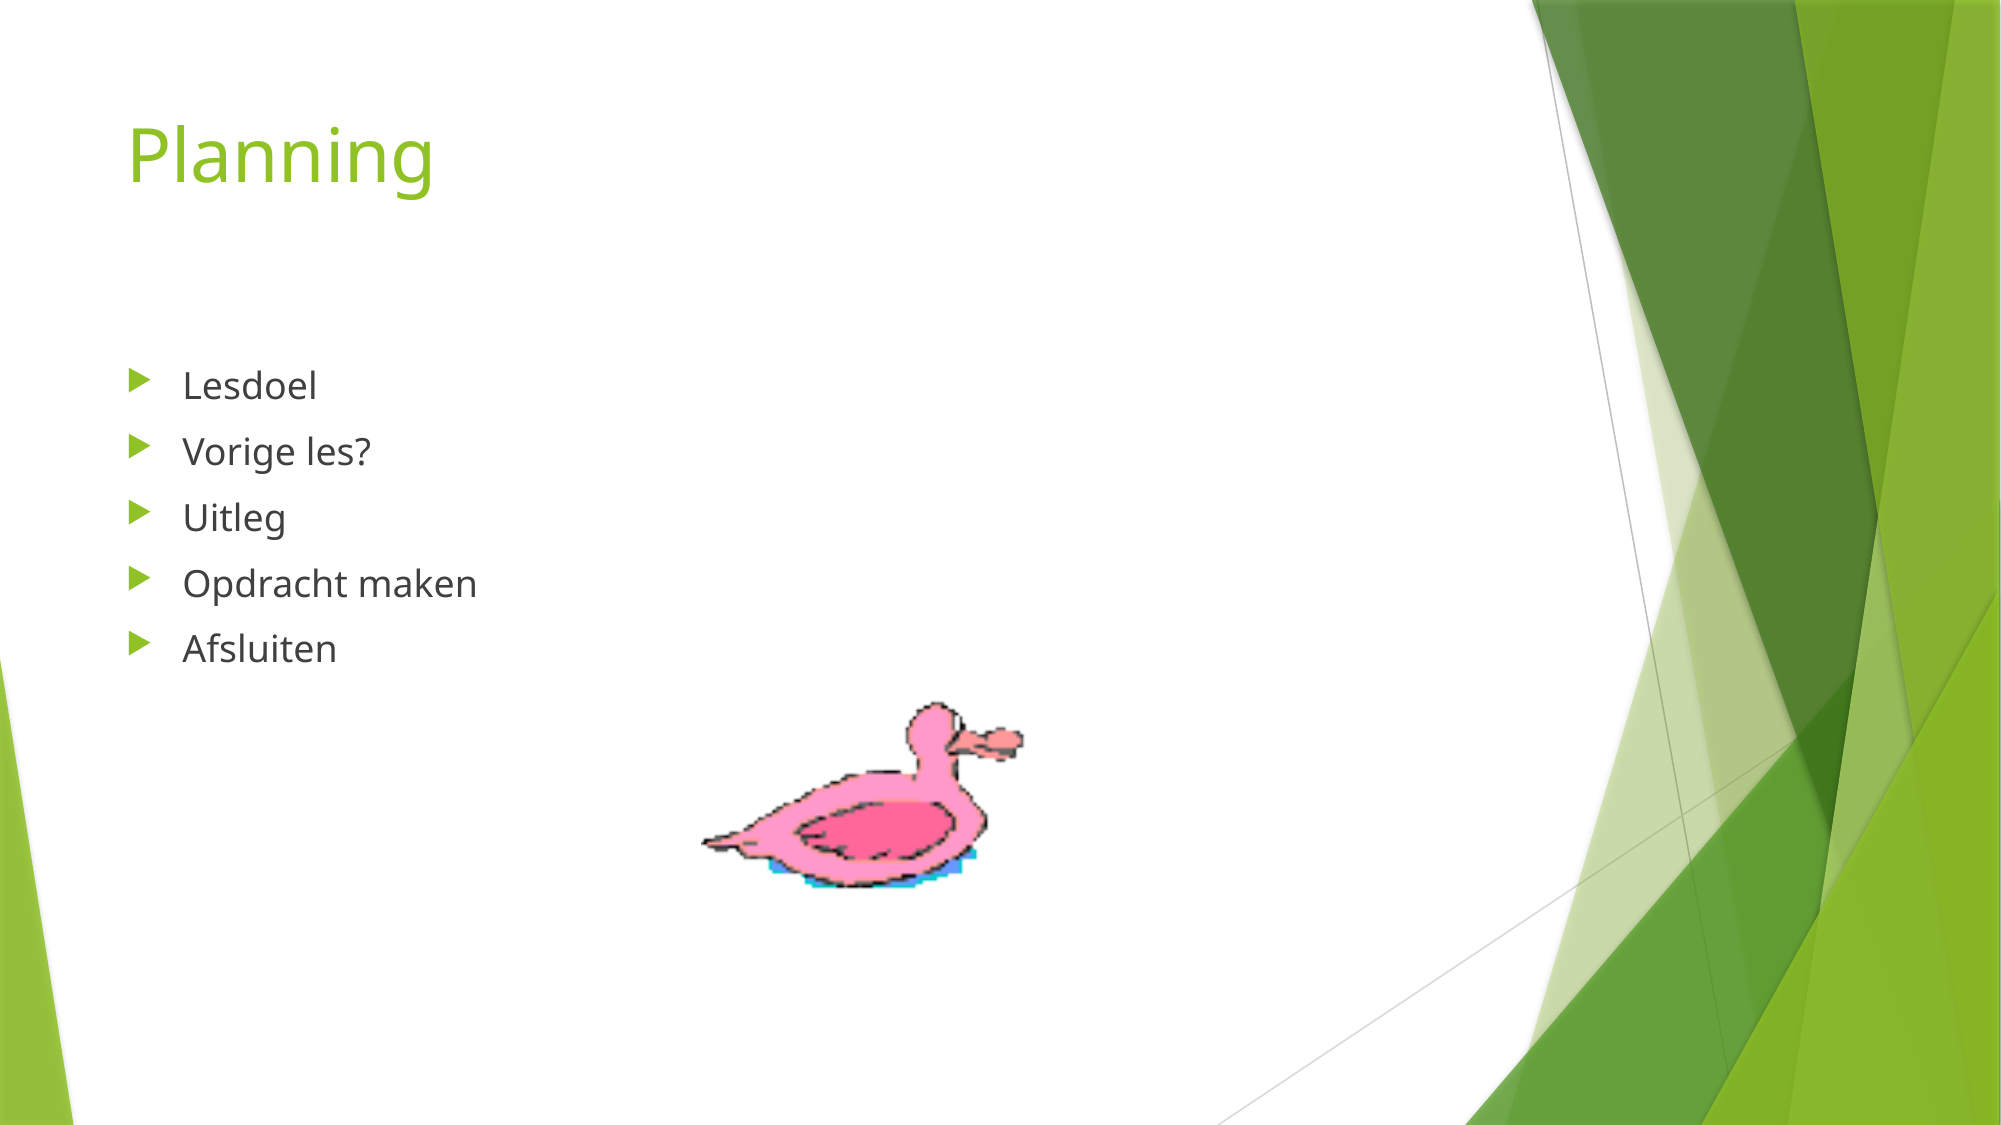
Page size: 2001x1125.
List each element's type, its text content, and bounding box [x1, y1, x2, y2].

list Lesdoel Vorige les? Uitleg Opdracht maken Afsluiten [111, 354, 1522, 992]
title Planning [111, 99, 1522, 317]
picture [701, 385, 1203, 934]
